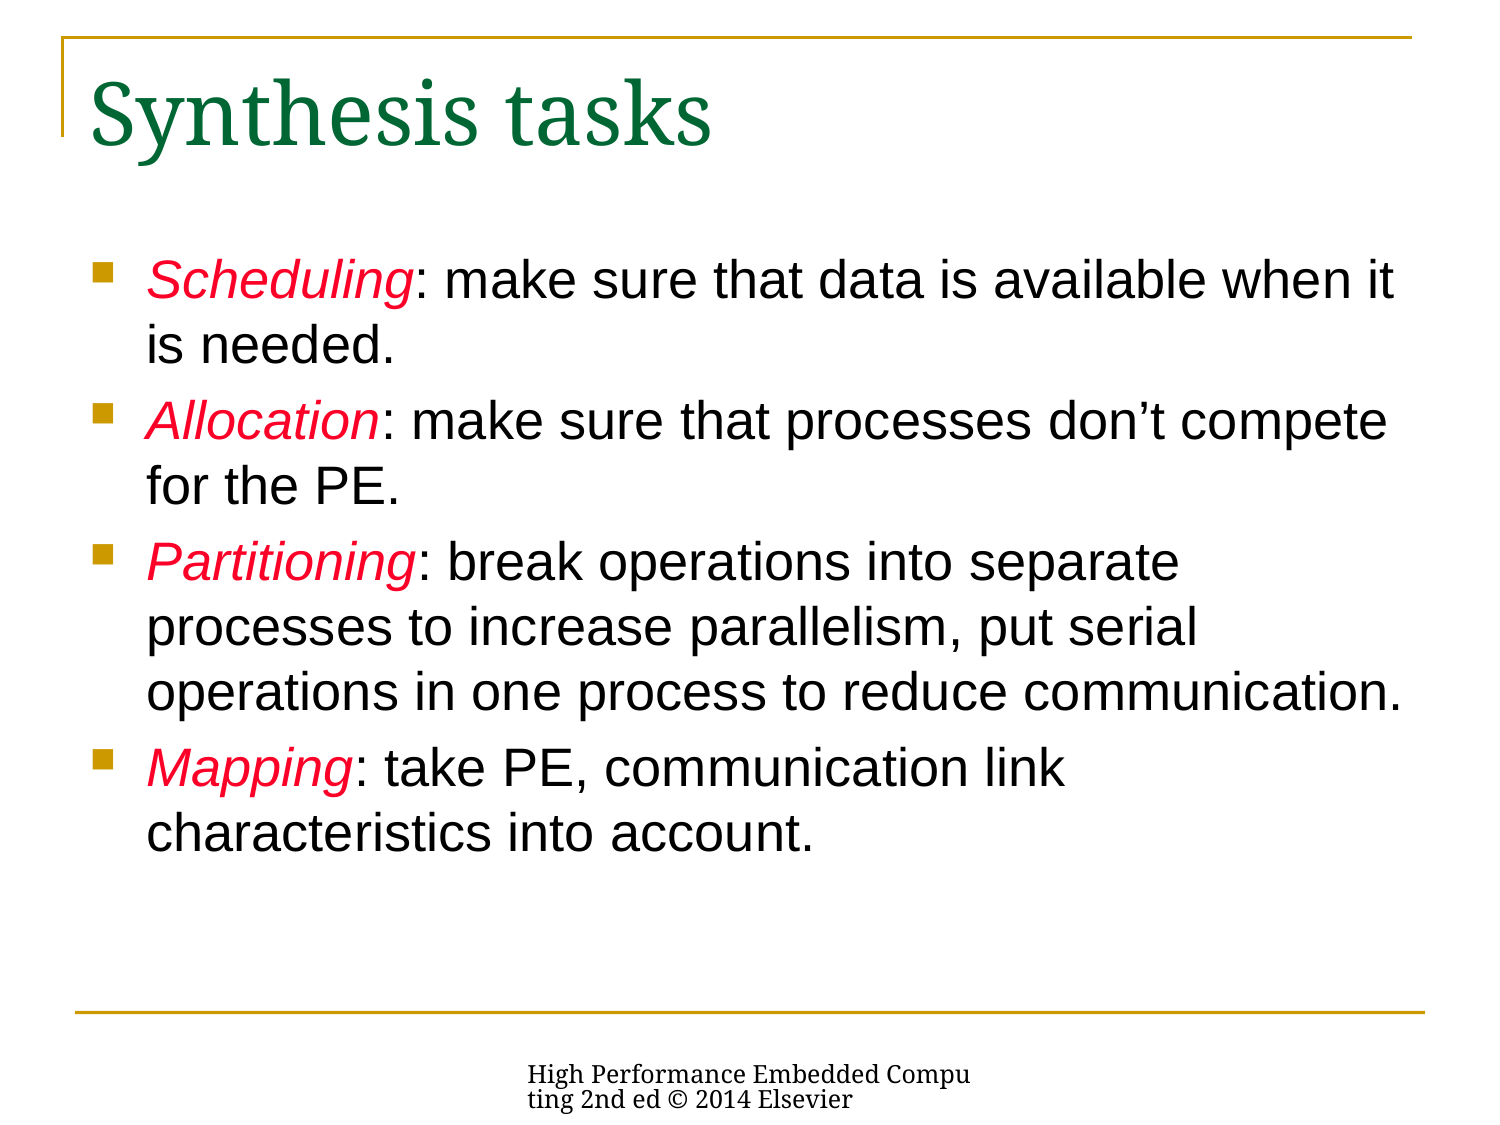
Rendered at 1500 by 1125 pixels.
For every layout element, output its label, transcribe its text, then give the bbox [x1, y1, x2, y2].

title Synthesis tasks [75, 45, 1425, 171]
footer High Performance Embedded Computing 2nd ed © 2014 Elsevier [512, 1025, 988, 1100]
list Scheduling: make sure that data is available when it is needed. Allocation: make sure that processes don’t compete for the PE. Partitioning: break operations into separate processes to increase parallelism, put serial operations in one process to reduce communication. Mapping: take PE, communication link characteristics into account. [75, 237, 1425, 963]
